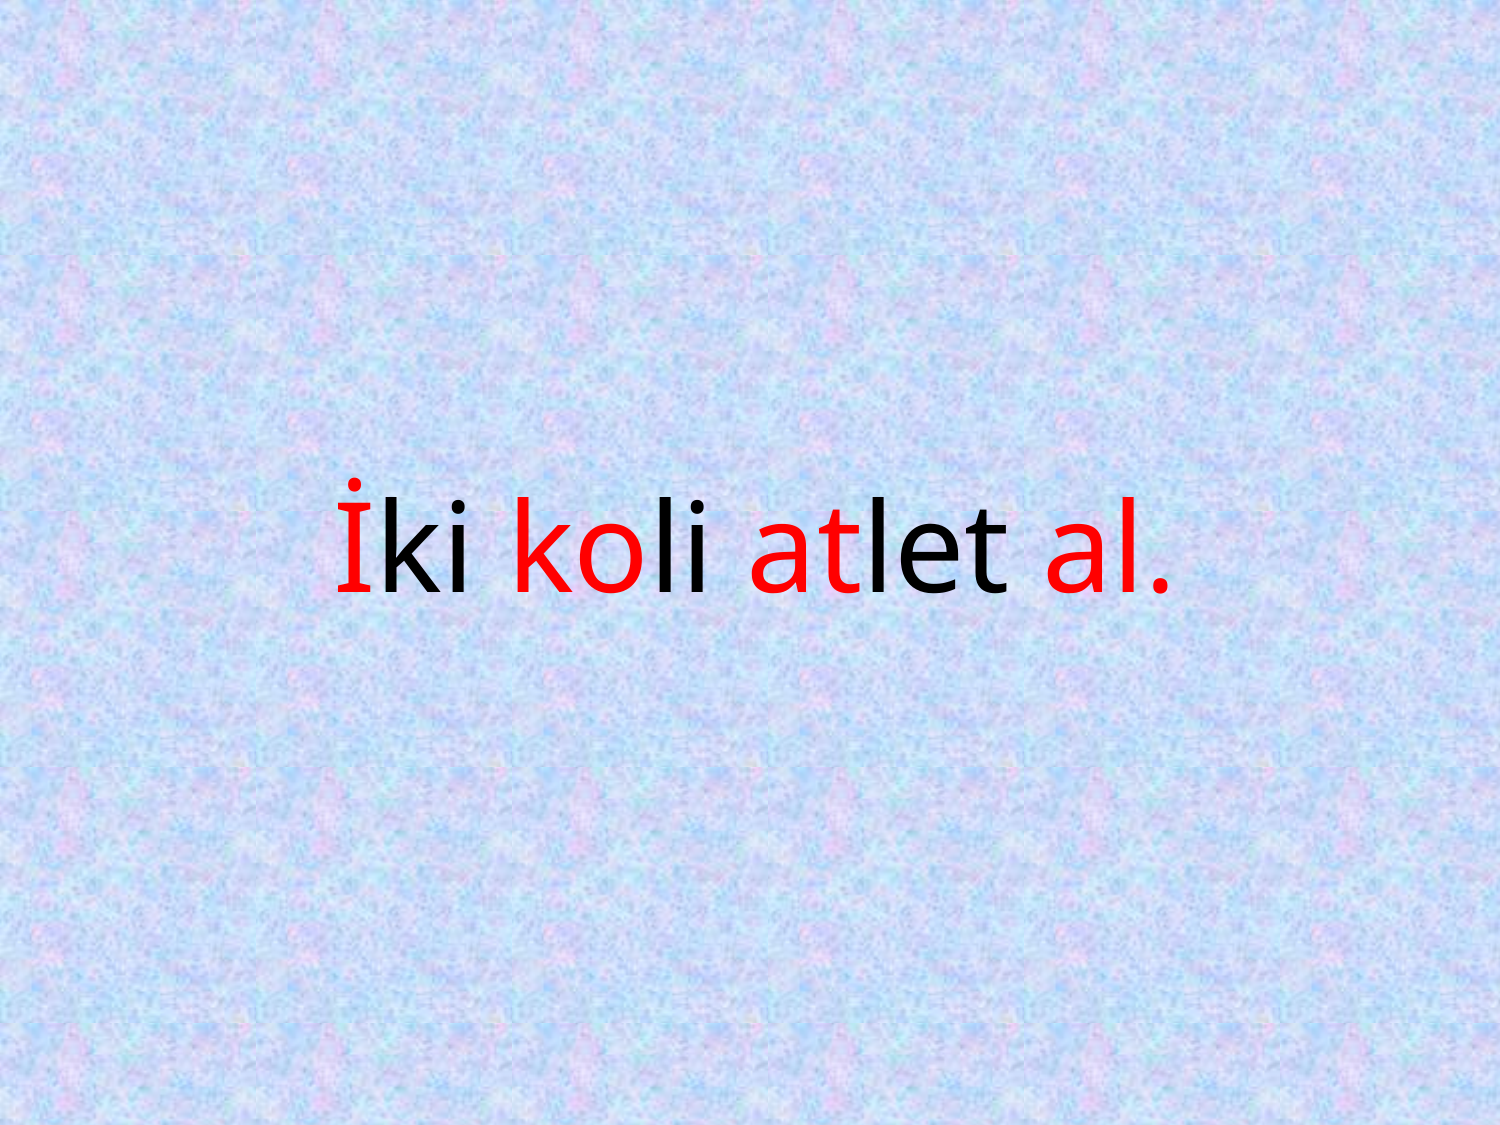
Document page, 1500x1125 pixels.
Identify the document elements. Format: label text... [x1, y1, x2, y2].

title İki koli atlet al. [117, 421, 1393, 663]
picture [0, 0, 1500, 1125]
